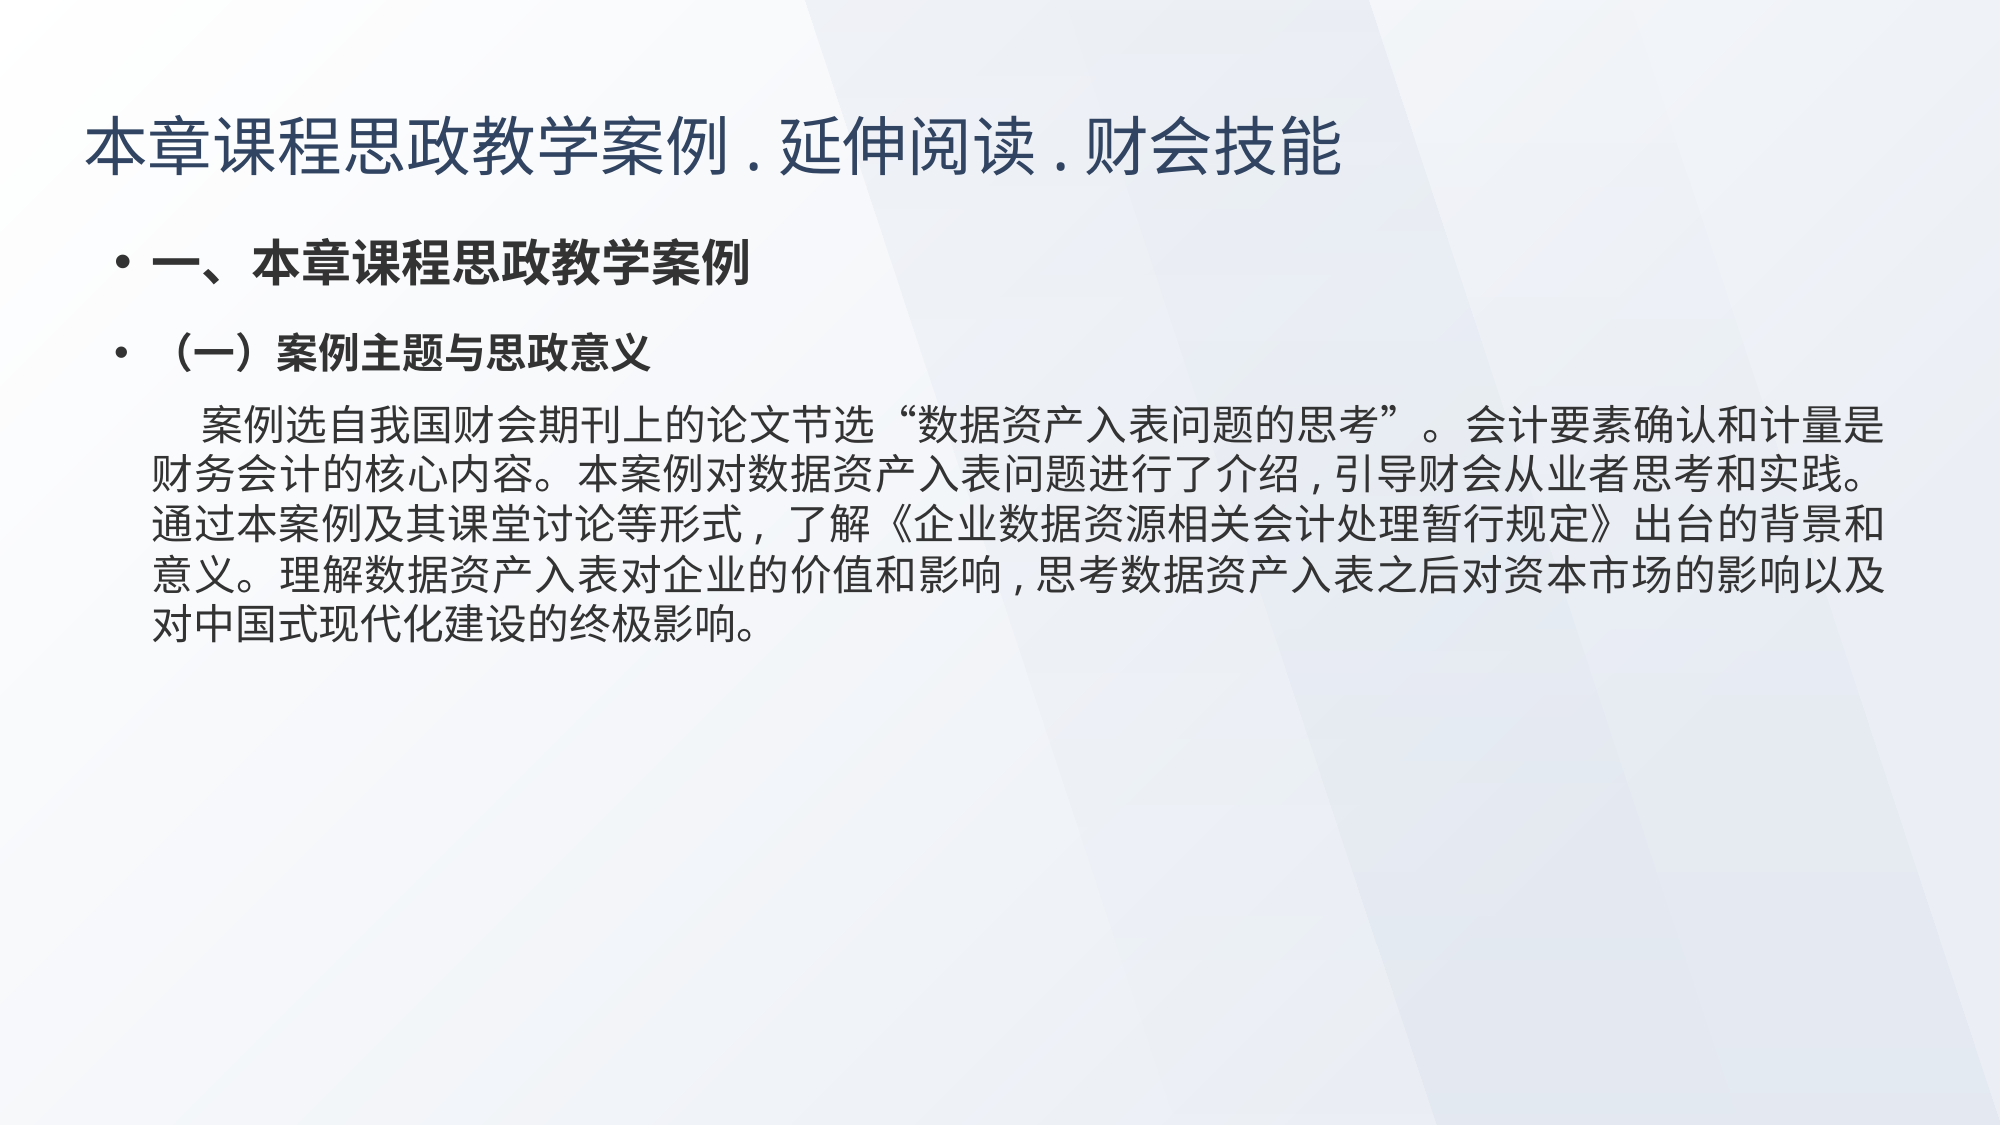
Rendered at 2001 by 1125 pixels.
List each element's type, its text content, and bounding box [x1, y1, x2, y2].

list 一、本章课程思政教学案例 （一）案例主题与思政意义 案例选自我国财会期刊上的论文节选“数据资产入表问题的思考”。会计要素确认和计量是财务会计的核心内容。本案例对数据资产入表问题进行了介绍,引导财会从业者思考和实践。通过本案例及其课堂讨论等形式, 了解《企业数据资源相关会计处理暂行规定》出台的背景和意义。理解数据资产入表对企业的价值和影响,思考数据资产入表之后对资本市场的影响以及对中国式现代化建设的终极影响。 [114, 213, 1886, 1013]
title 本章课程思政教学案例.延伸阅读.财会技能 [83, 100, 1361, 184]
